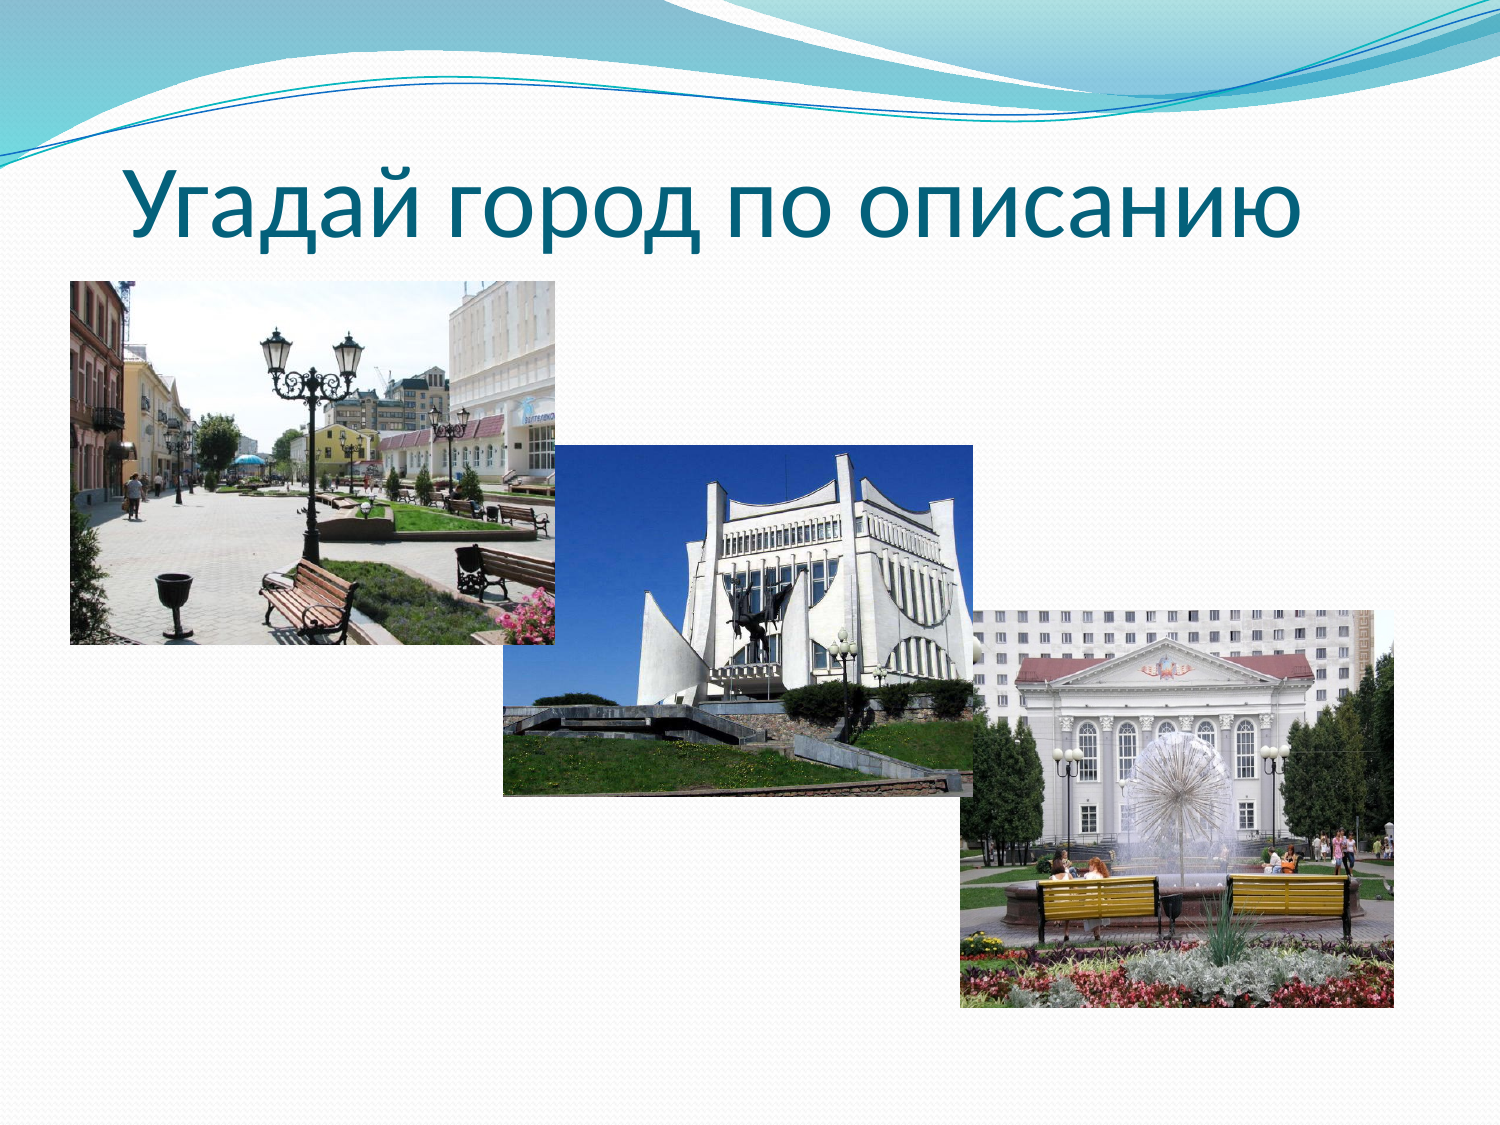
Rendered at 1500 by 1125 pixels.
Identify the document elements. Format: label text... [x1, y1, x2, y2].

picture [503, 445, 973, 798]
title Угадай город по описанию [75, 115, 1425, 258]
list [960, 610, 1394, 1009]
picture [70, 280, 555, 645]
